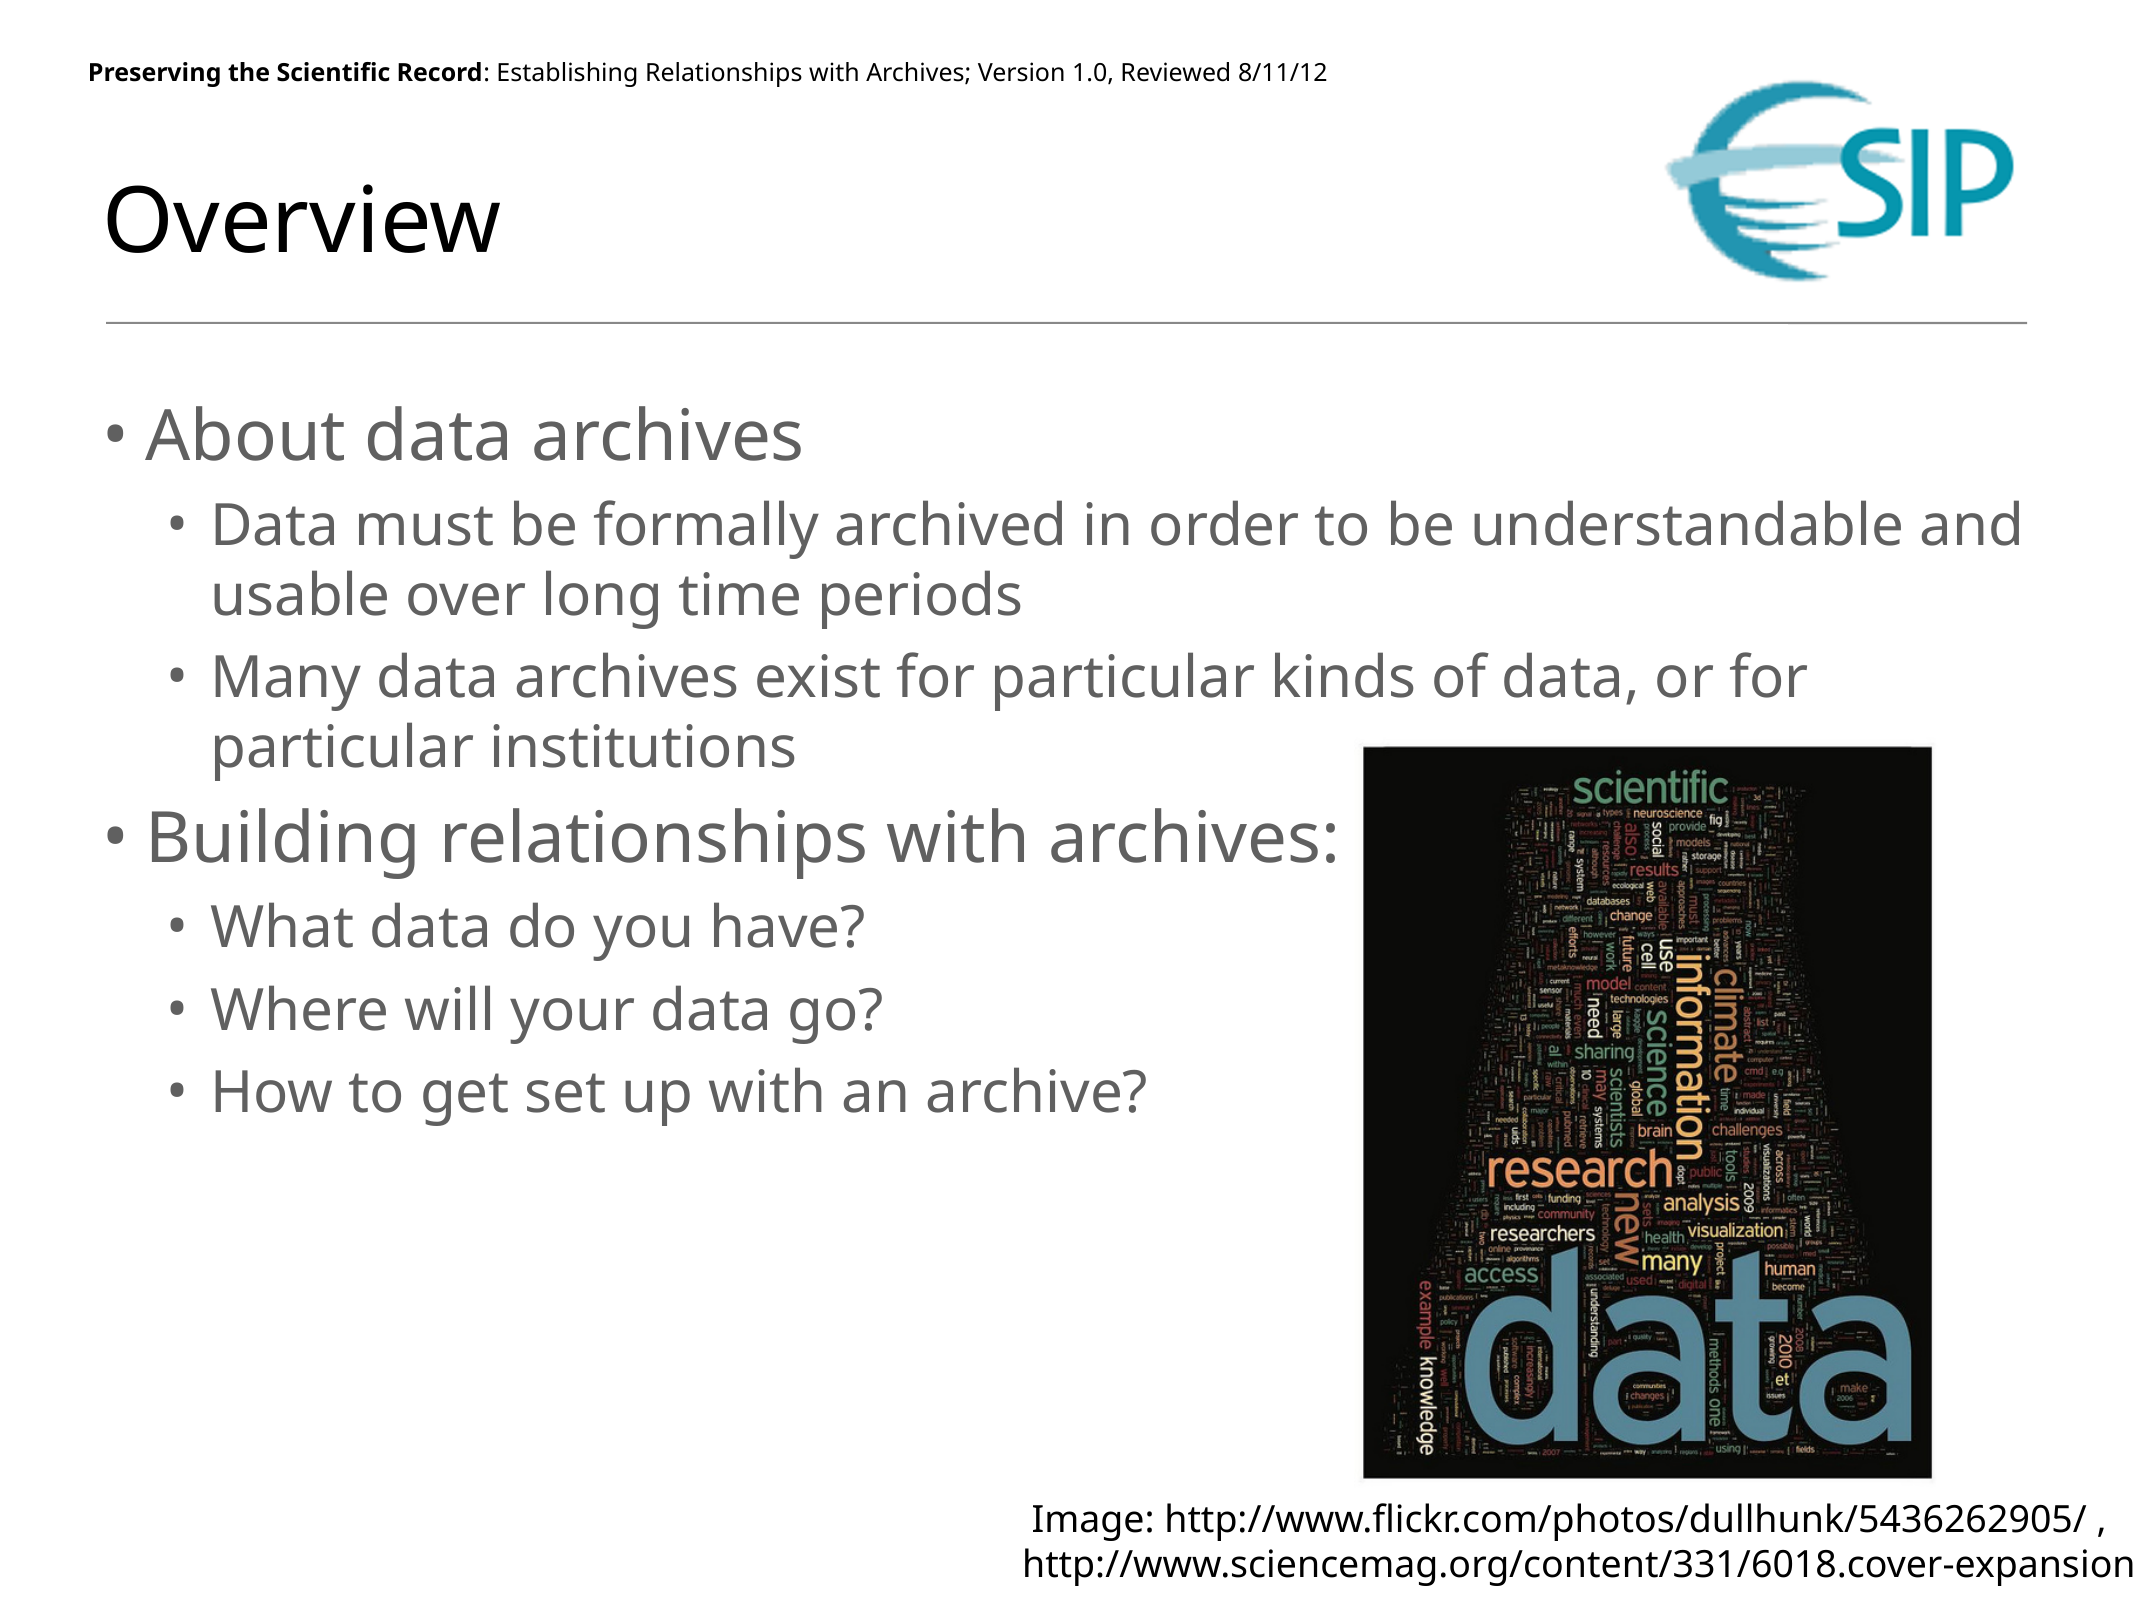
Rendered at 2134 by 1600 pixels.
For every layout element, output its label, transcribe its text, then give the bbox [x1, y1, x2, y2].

picture [1654, 280, 2030, 286]
text_box Image: http://www.flickr.com/photos/dullhunk/5436262905/ , http://www.sciencemag.org/content/331/6018.cover-expansion [997, 1487, 2134, 1593]
title Overview [93, 49, 2040, 280]
list About data archives Data must be formally archived in order to be understandable and usable over long time periods Many data archives exist for particular kinds of data, or for particular institutions Building relationships with archives: What data do you have? Where will your data go? How to get set up with an archive? [93, 380, 2040, 1459]
picture [1353, 737, 1946, 1488]
